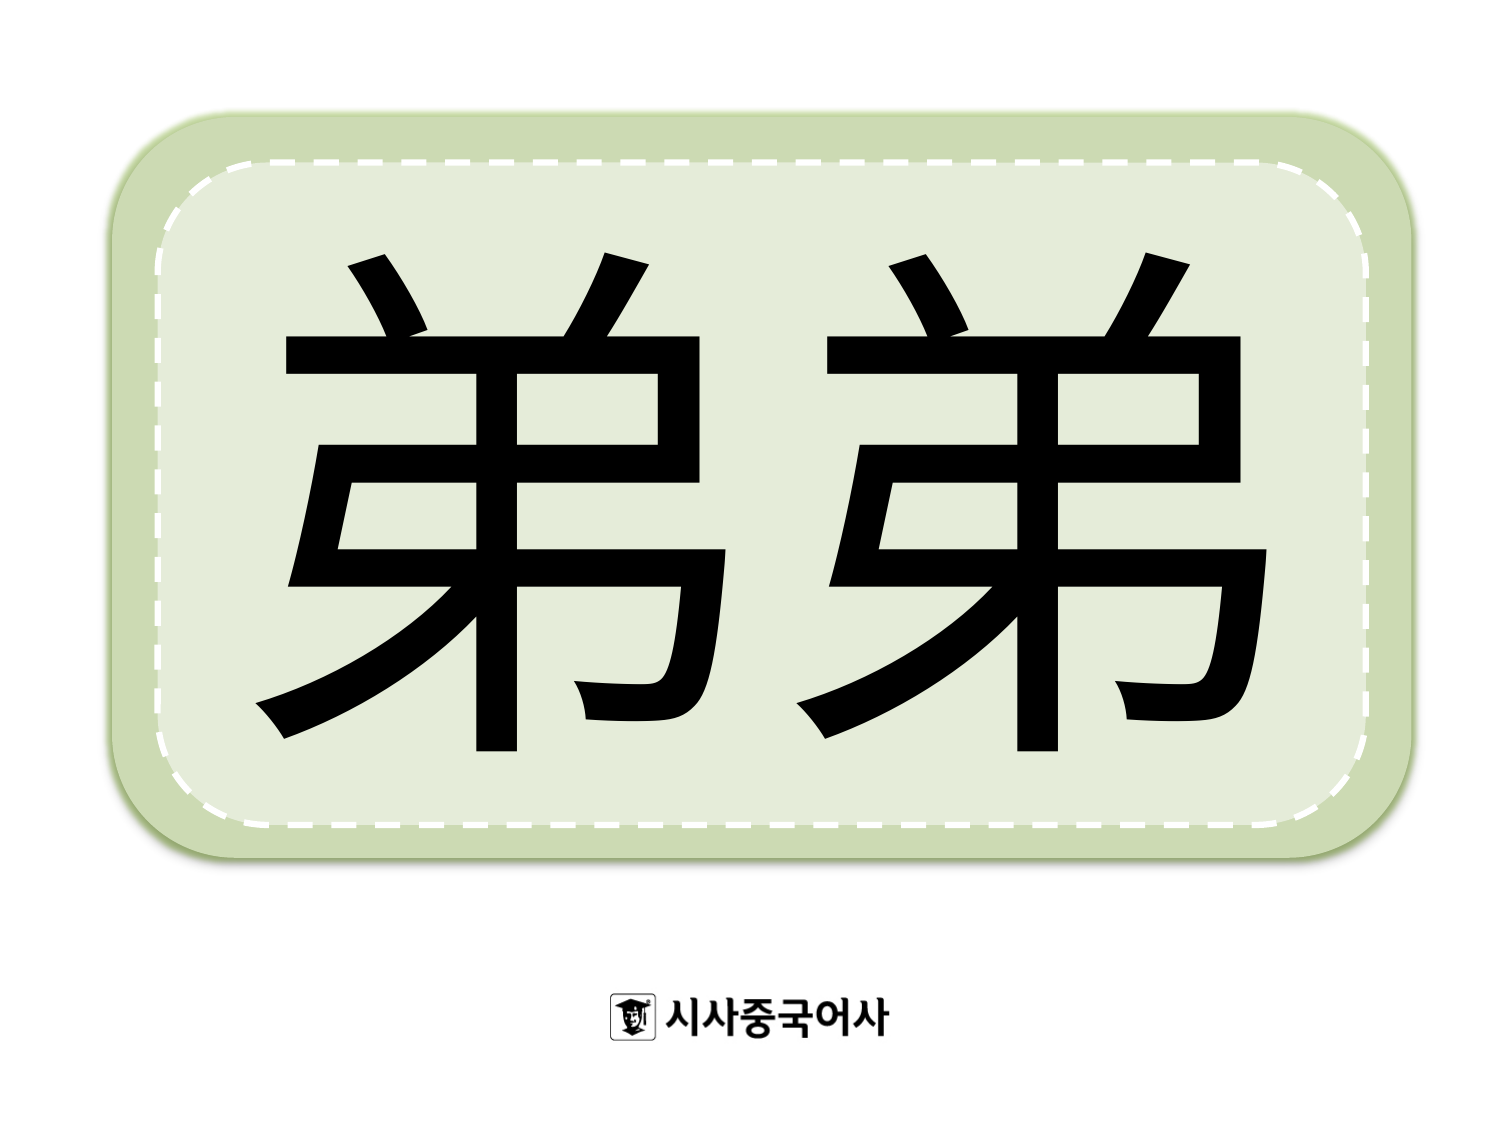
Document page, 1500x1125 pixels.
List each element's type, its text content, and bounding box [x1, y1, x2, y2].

text_box 弟弟 [162, 160, 1371, 824]
picture [602, 987, 898, 1047]
